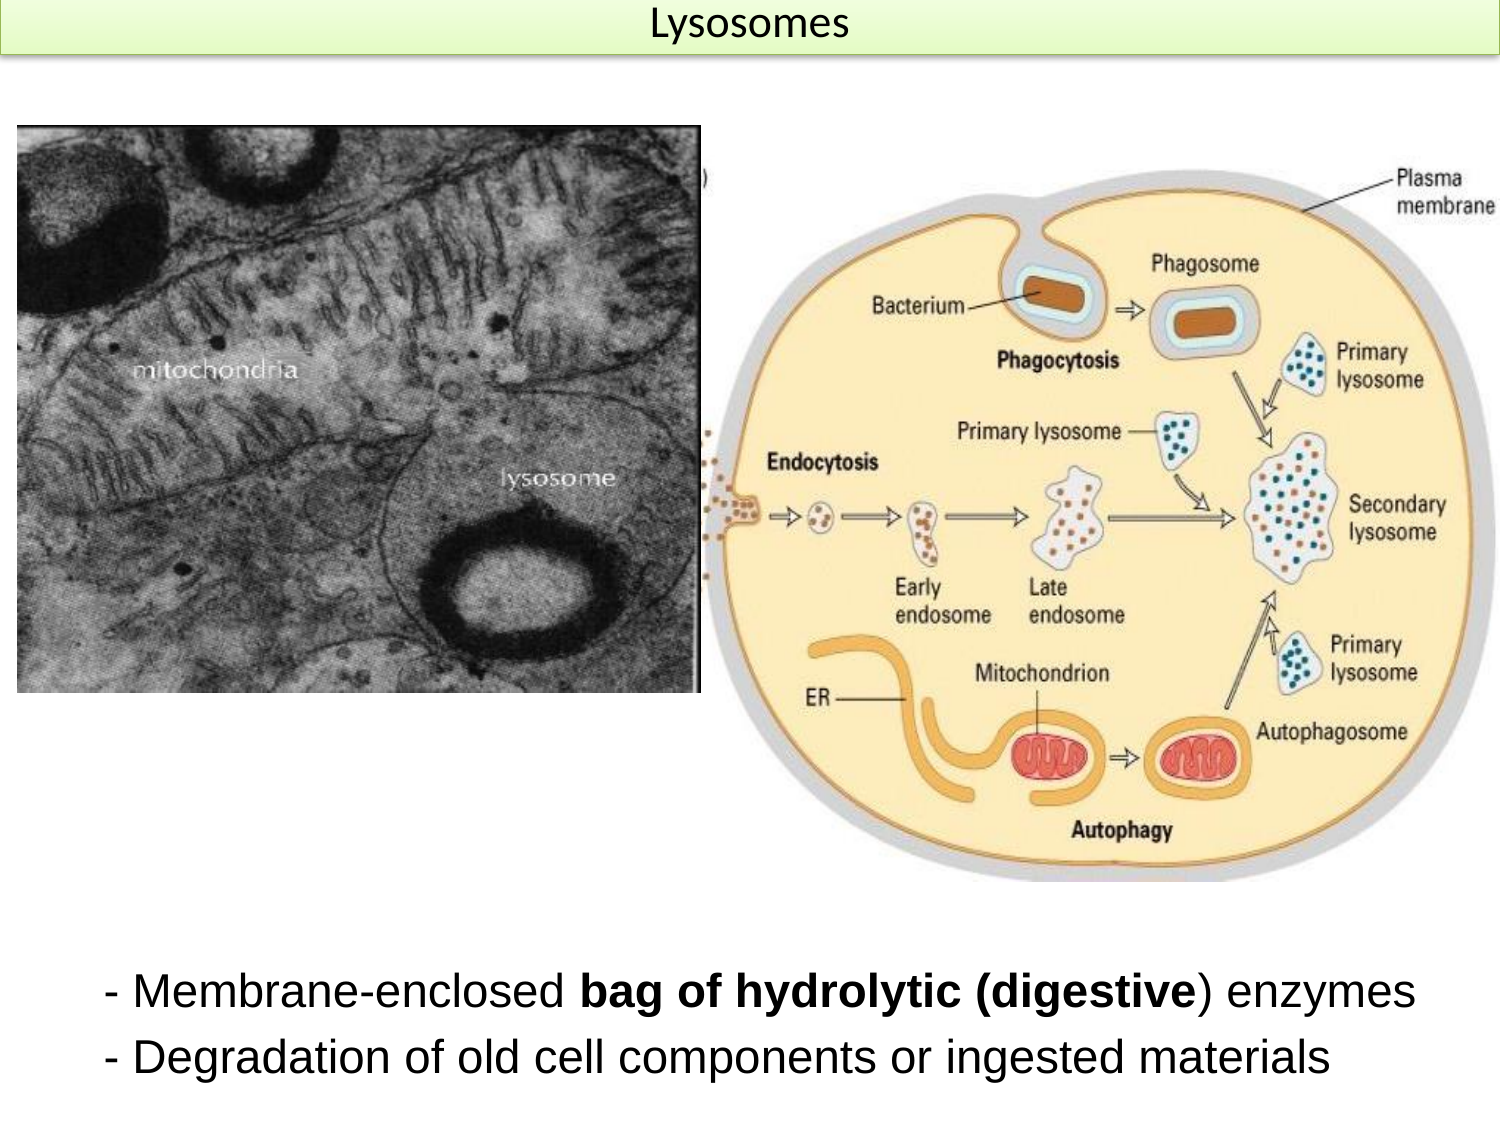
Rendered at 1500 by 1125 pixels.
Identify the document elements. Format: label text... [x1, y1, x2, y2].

picture [17, 125, 701, 693]
list - Membrane-enclosed bag of hydrolytic (digestive) enzymes - Degradation of old cell components or ingested materials [88, 952, 1500, 1106]
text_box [666, 77, 1500, 882]
title Lysosomes [0, 0, 1500, 55]
